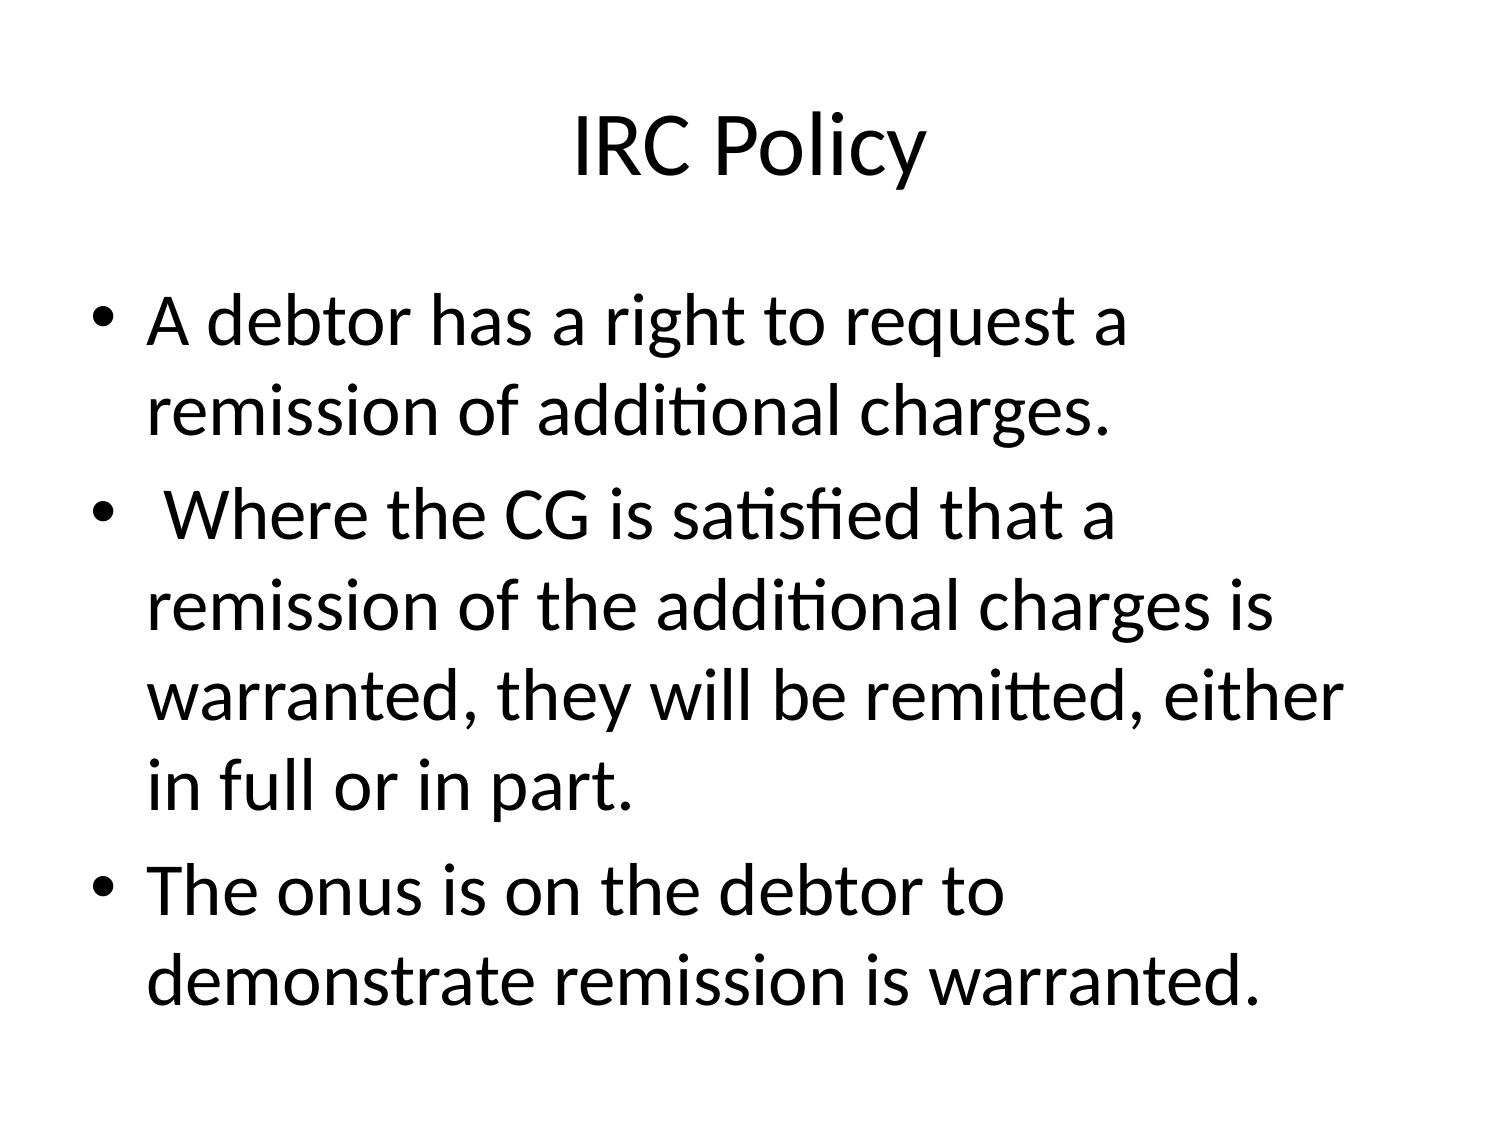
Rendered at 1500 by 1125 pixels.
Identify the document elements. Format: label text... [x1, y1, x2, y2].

list A debtor has a right to request a remission of additional charges. Where the CG is satisfied that a remission of the additional charges is warranted, they will be remitted, either in full or in part. The onus is on the debtor to demonstrate remission is warranted. [75, 262, 1425, 1005]
title IRC Policy [75, 45, 1425, 233]
